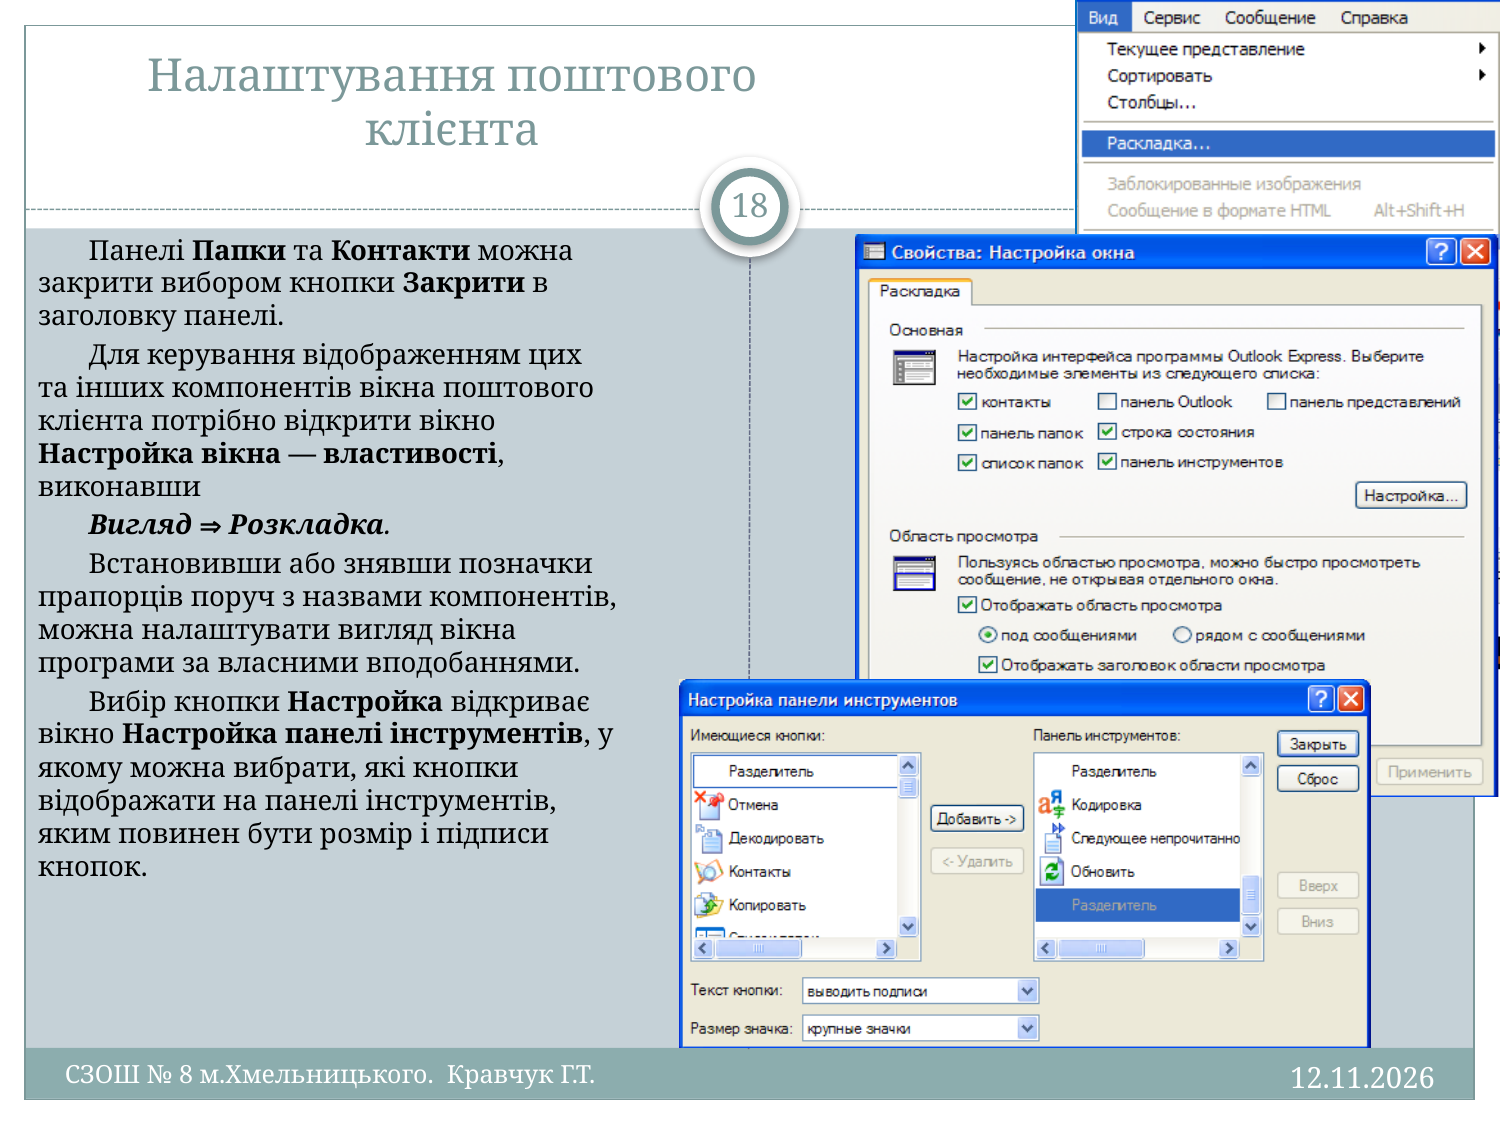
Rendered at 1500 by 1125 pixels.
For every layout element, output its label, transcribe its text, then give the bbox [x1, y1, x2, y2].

list Панелі Папки та Контакти можна закрити вибором кнопки Закрити в заголовку панелі. Для керування відображенням цих та інших компонентів вікна поштового клієнта потрібно відкрити вікно Настройка вікна — властивості, виконавши Вигляд  Розкладка. Встановивши або знявши позначки прапорців поруч з назвами компонентів, можна налаштувати вигляд вікна програми за власними вподобаннями. Вибір кнопки Настройка відкриває вікно Настройка панелі інструментів, у якому можна вибрати, які кнопки відображати на панелі інструментів, яким повинен бути розмір і підписи кнопок. [23, 224, 633, 1043]
footer СЗОШ № 8 м.Хмельницького. Кравчук Г.Т. [50, 1051, 638, 1112]
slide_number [950, 1051, 1450, 1112]
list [1076, 0, 1500, 232]
picture [679, 234, 1500, 1048]
title Налаштування поштового клієнта [49, 37, 856, 162]
slide_number 18 [712, 170, 788, 243]
